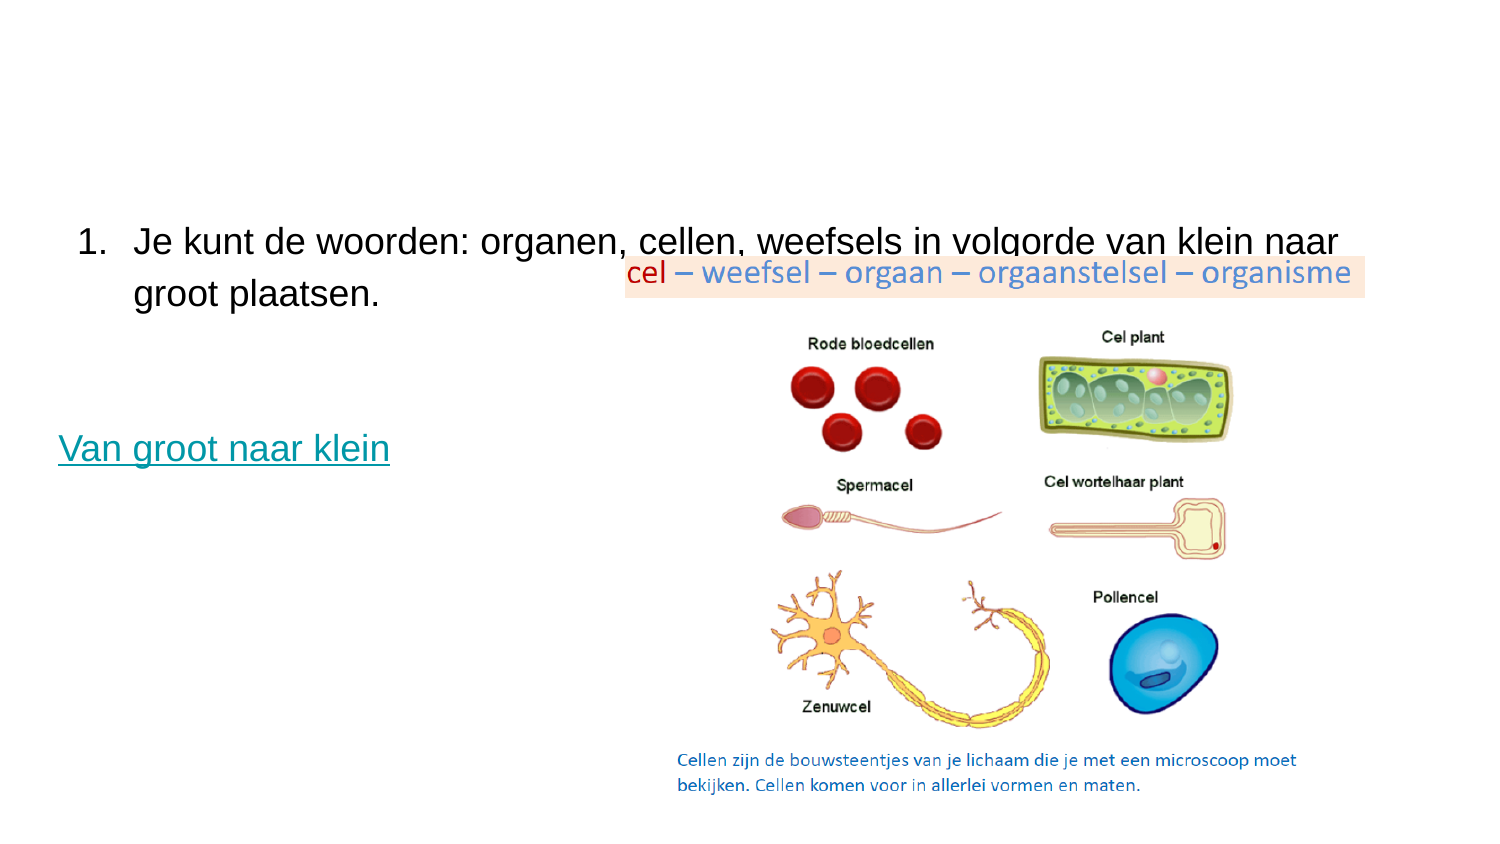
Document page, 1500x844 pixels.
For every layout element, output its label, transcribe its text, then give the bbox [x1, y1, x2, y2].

picture [625, 256, 1365, 818]
list Je kunt de woorden: organen, cellen, weefsels in volgorde van klein naar groot plaatsen. Van groot naar klein [43, 195, 1441, 756]
